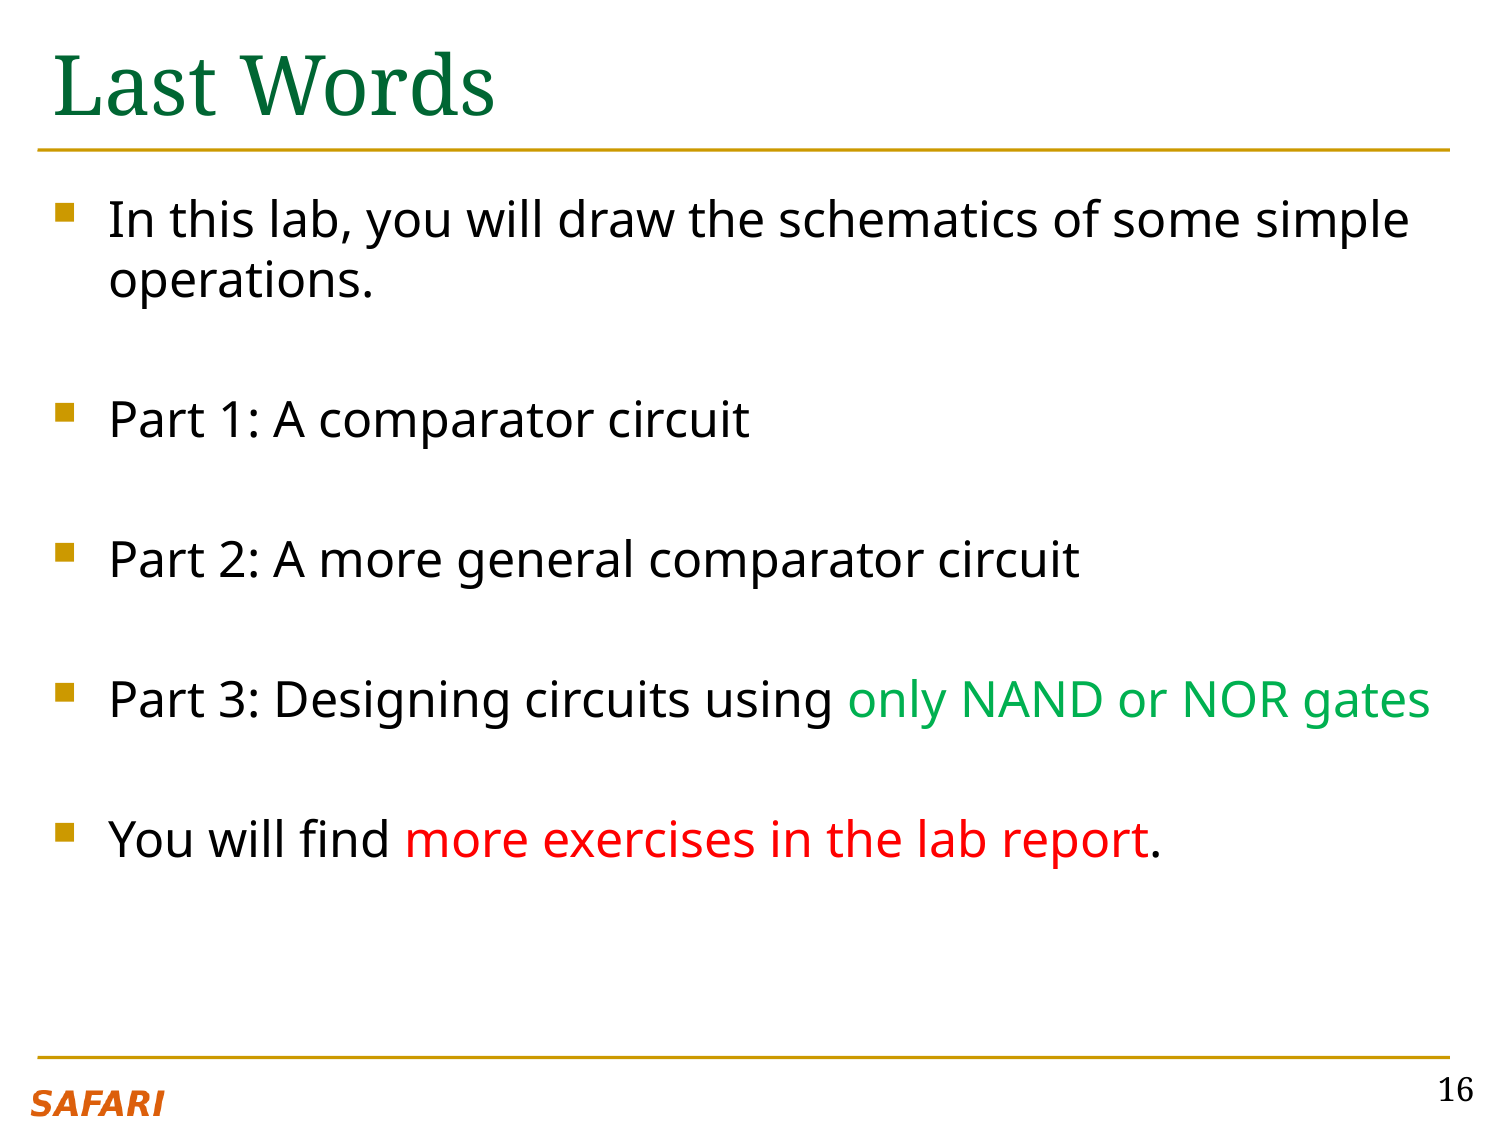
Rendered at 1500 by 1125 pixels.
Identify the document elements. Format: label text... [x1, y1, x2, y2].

list In this lab, you will draw the schematics of some simple operations. Part 1: A comparator circuit Part 2: A more general comparator circuit Part 3: Designing circuits using only NAND or NOR gates You will find more exercises in the lab report. [37, 179, 1450, 1025]
picture [29, 1083, 169, 1124]
slide_number 16 [1139, 1045, 1490, 1121]
title Last Words [37, 24, 1450, 170]
